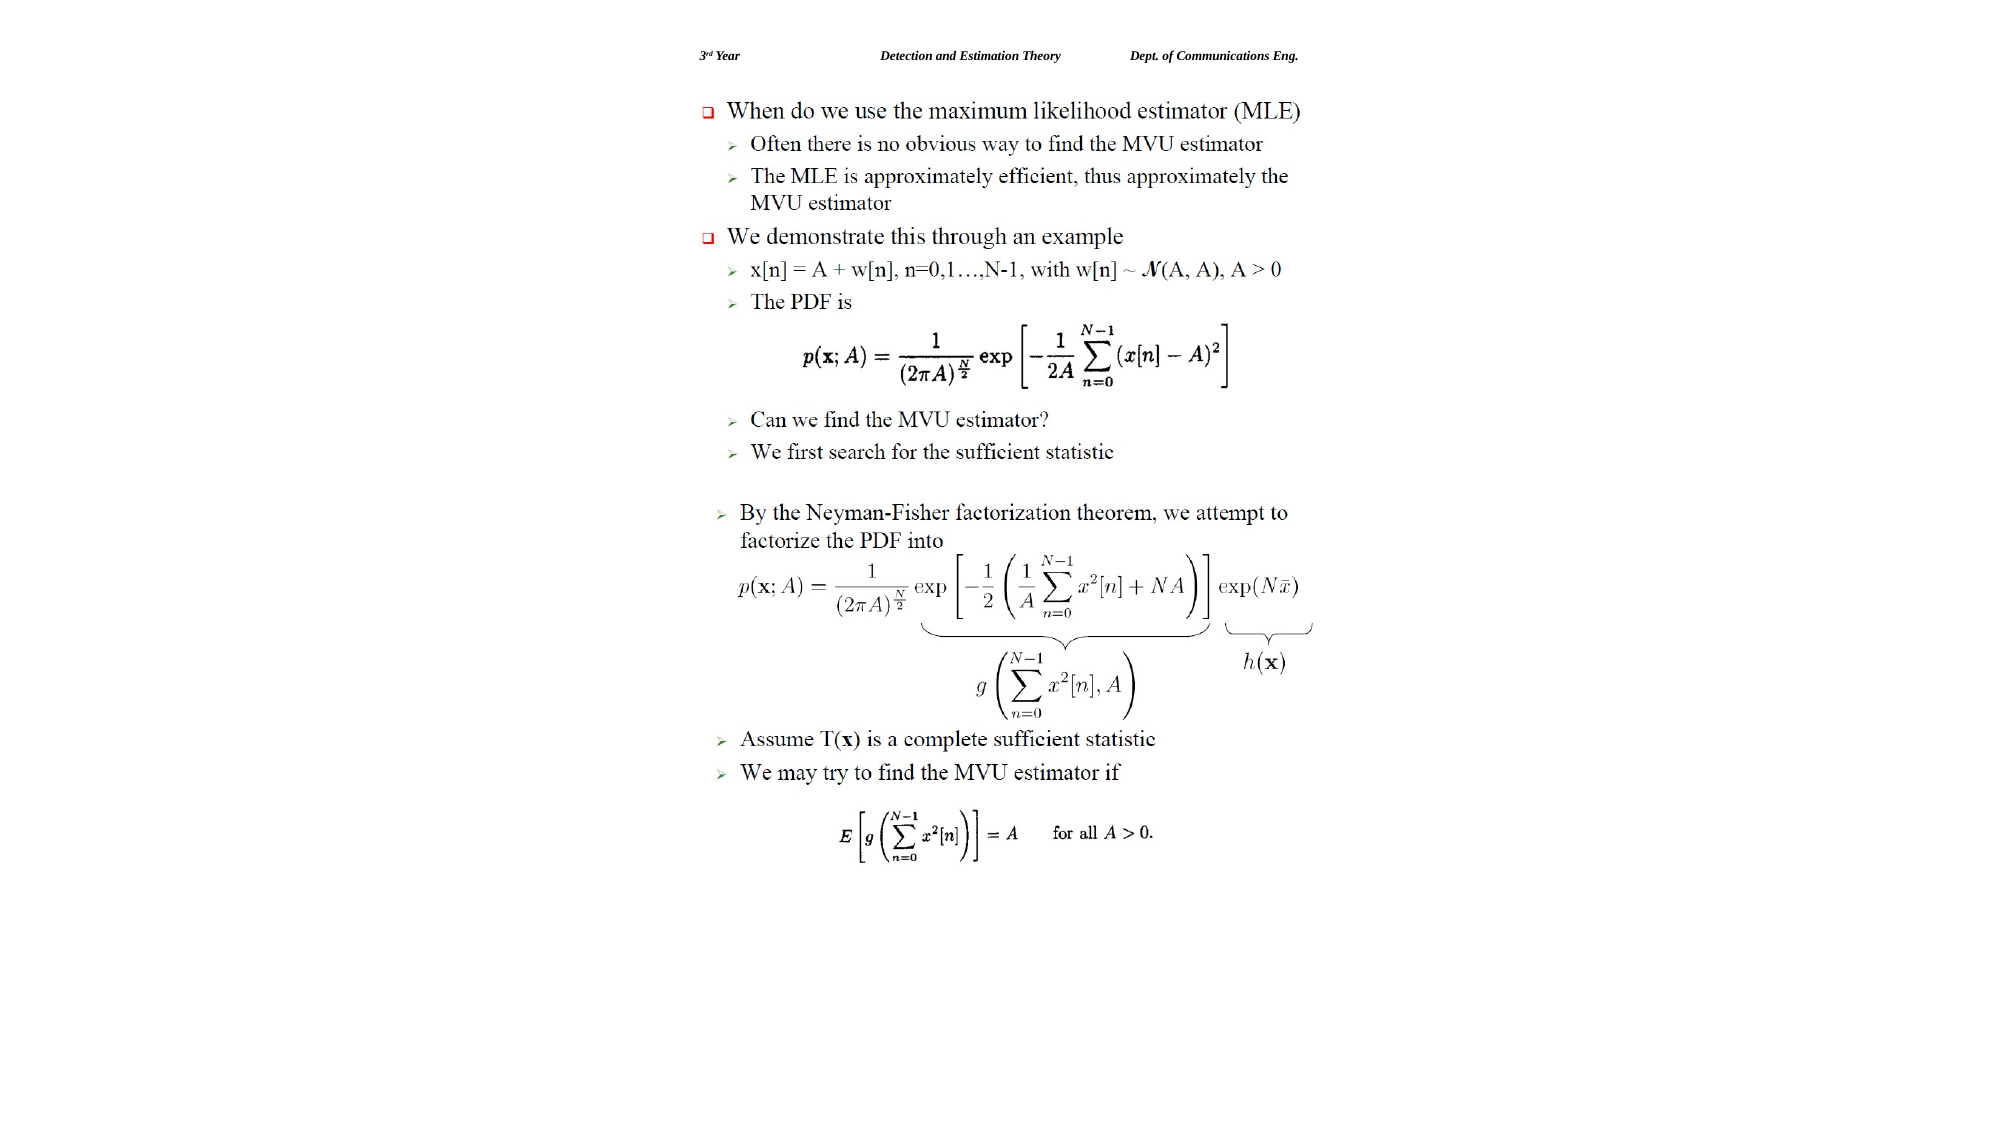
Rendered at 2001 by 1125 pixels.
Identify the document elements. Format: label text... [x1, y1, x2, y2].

text_box Detection and Estimation Theory [878, 45, 1065, 63]
text_box [698, 96, 1303, 468]
text_box [712, 498, 1317, 877]
text_box Dept. of Communications Eng. [1128, 45, 1302, 63]
text_box 3rd Year [698, 45, 745, 63]
